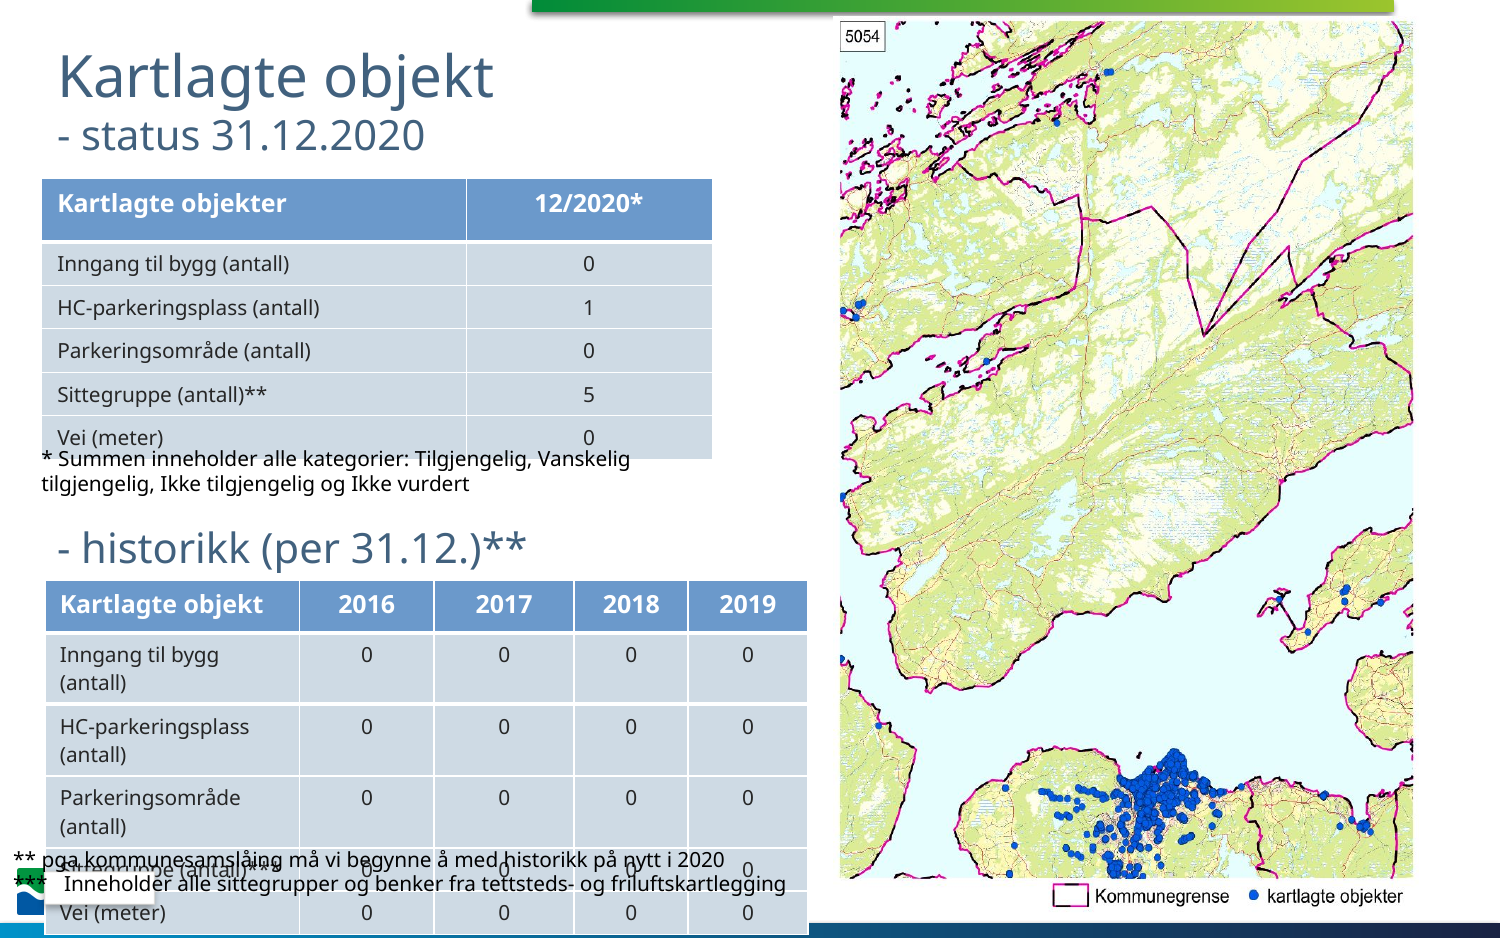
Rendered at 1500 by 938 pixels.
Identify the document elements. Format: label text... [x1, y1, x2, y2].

table_cell 0 [435, 904, 573, 934]
table_cell 0 [689, 706, 807, 775]
table_cell 0 [575, 635, 687, 702]
table_cell 0 [300, 777, 433, 838]
table_cell 0 [575, 777, 687, 838]
text_box * Summen inneholder alle kategorier: Tilgjengelig, Vanskelig tilgjengelig, Ikke tilgjengelig og Ikke vurdert [26, 438, 711, 504]
table_header 2016 [300, 581, 433, 631]
table_cell 0 [467, 416, 712, 459]
table_cell Vei (meter) [42, 416, 466, 438]
table_cell 0 [689, 892, 807, 934]
table_cell 0 [300, 904, 433, 934]
table_cell Vei (meter) [46, 904, 299, 934]
table_cell 0 [575, 904, 687, 934]
table_cell 0 [300, 706, 433, 775]
table_header Kartlagte objekt [46, 581, 299, 631]
table_header Kartlagte objekter [42, 179, 466, 240]
table_cell HC-parkeringsplass (antall) [42, 286, 466, 328]
text_box - historikk (per 31.12.)** [42, 496, 828, 580]
table_header 2018 [575, 581, 687, 631]
table_cell Inngang til bygg (antall) [42, 244, 466, 285]
table_cell Parkeringsområde (antall) [42, 329, 466, 372]
table_header 2017 [435, 581, 573, 631]
table_cell Parkeringsområde (antall) [46, 777, 299, 838]
table_cell 0 [802, 849, 807, 890]
text_box Kartlagte objekt - status 31.12.2020 [42, 24, 828, 167]
table_cell 0 [300, 635, 433, 702]
table_cell 5 [467, 373, 712, 415]
table_header 2019 [689, 581, 807, 631]
table_cell 0 [467, 244, 712, 285]
table_cell 0 [467, 329, 712, 372]
text_box ** pga kommunesamslåing må vi begynne å med historikk på nytt i 2020 *** Inneholder alle sittegrupper og benker fra tettsteds- og friluftskartlegging [0, 838, 802, 904]
table_cell 0 [689, 777, 807, 847]
table_cell 0 [575, 706, 687, 775]
table_cell Inngang til bygg (antall) [46, 635, 299, 702]
picture [833, 16, 1419, 913]
table_header 12/2020* [467, 179, 712, 240]
table_cell Sittegruppe (antall)** [42, 373, 466, 415]
table_cell 0 [435, 635, 573, 702]
table_cell 1 [467, 286, 712, 328]
table_cell HC-parkeringsplass (antall) [46, 706, 299, 775]
table_cell 0 [435, 777, 573, 838]
table_cell 0 [435, 706, 573, 775]
table_cell 0 [689, 635, 807, 702]
